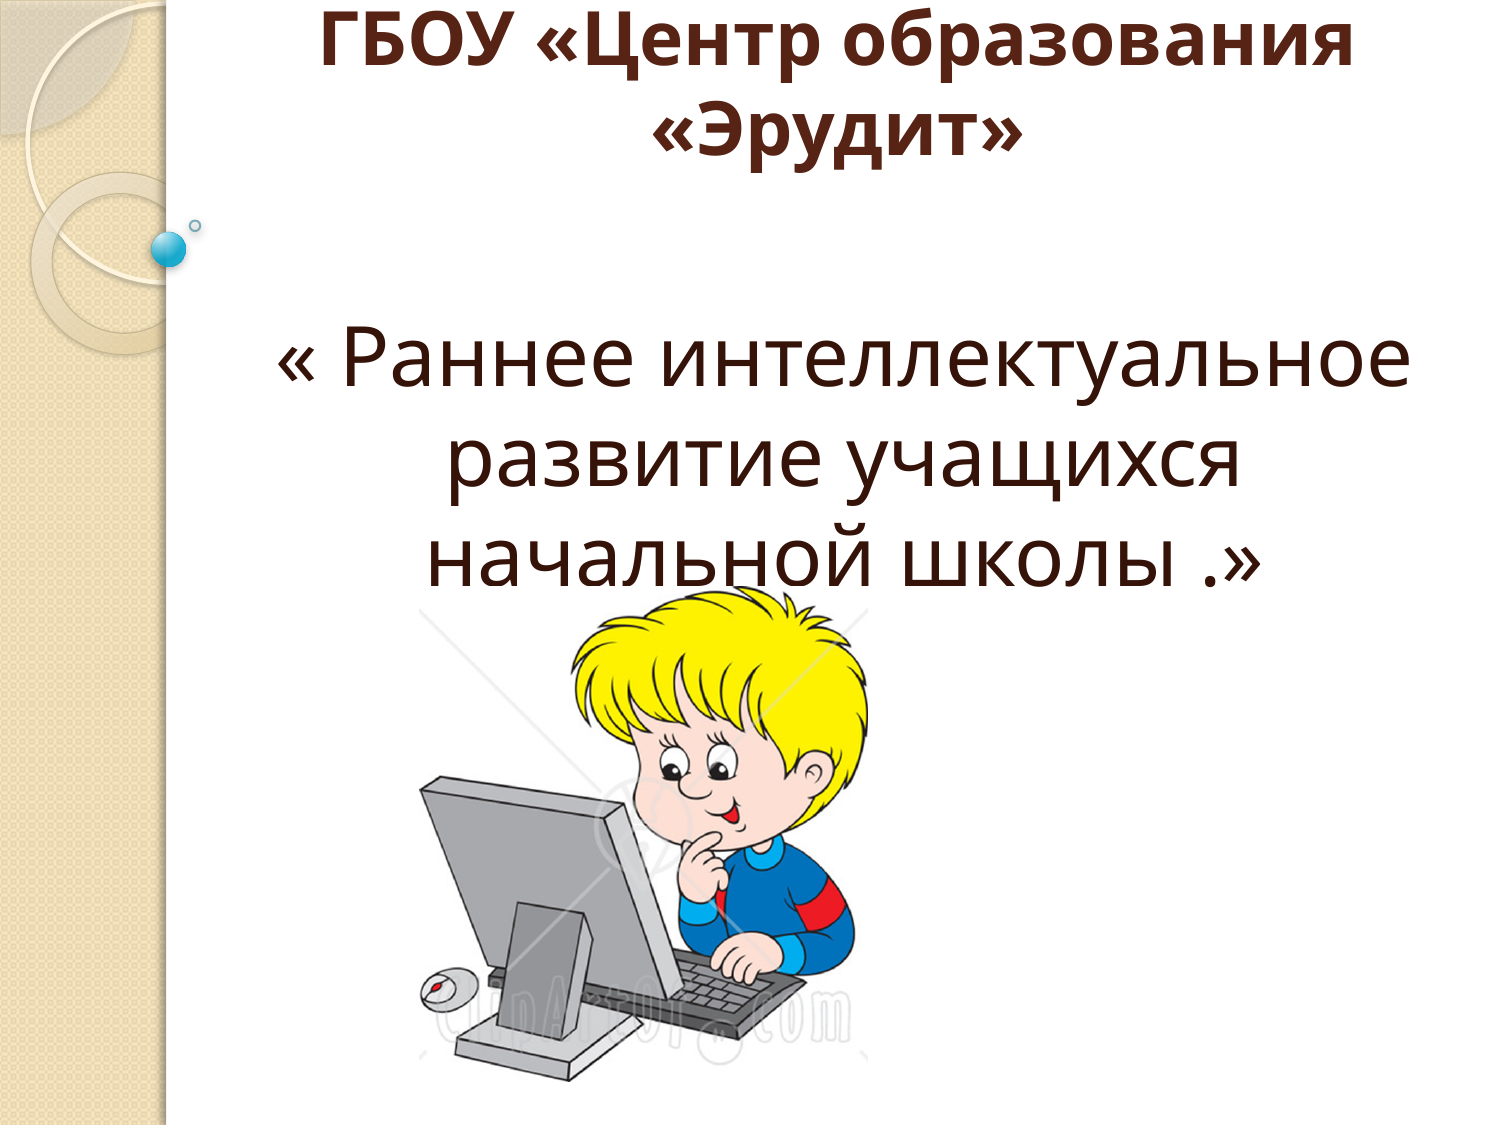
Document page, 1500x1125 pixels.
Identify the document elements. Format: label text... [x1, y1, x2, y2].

subtitle « Раннее интеллектуальное развитие учащихся начальной школы .» [234, 303, 1450, 1059]
title ГБОУ «Центр образования «Эрудит» [230, 0, 1446, 178]
picture [418, 585, 868, 1082]
